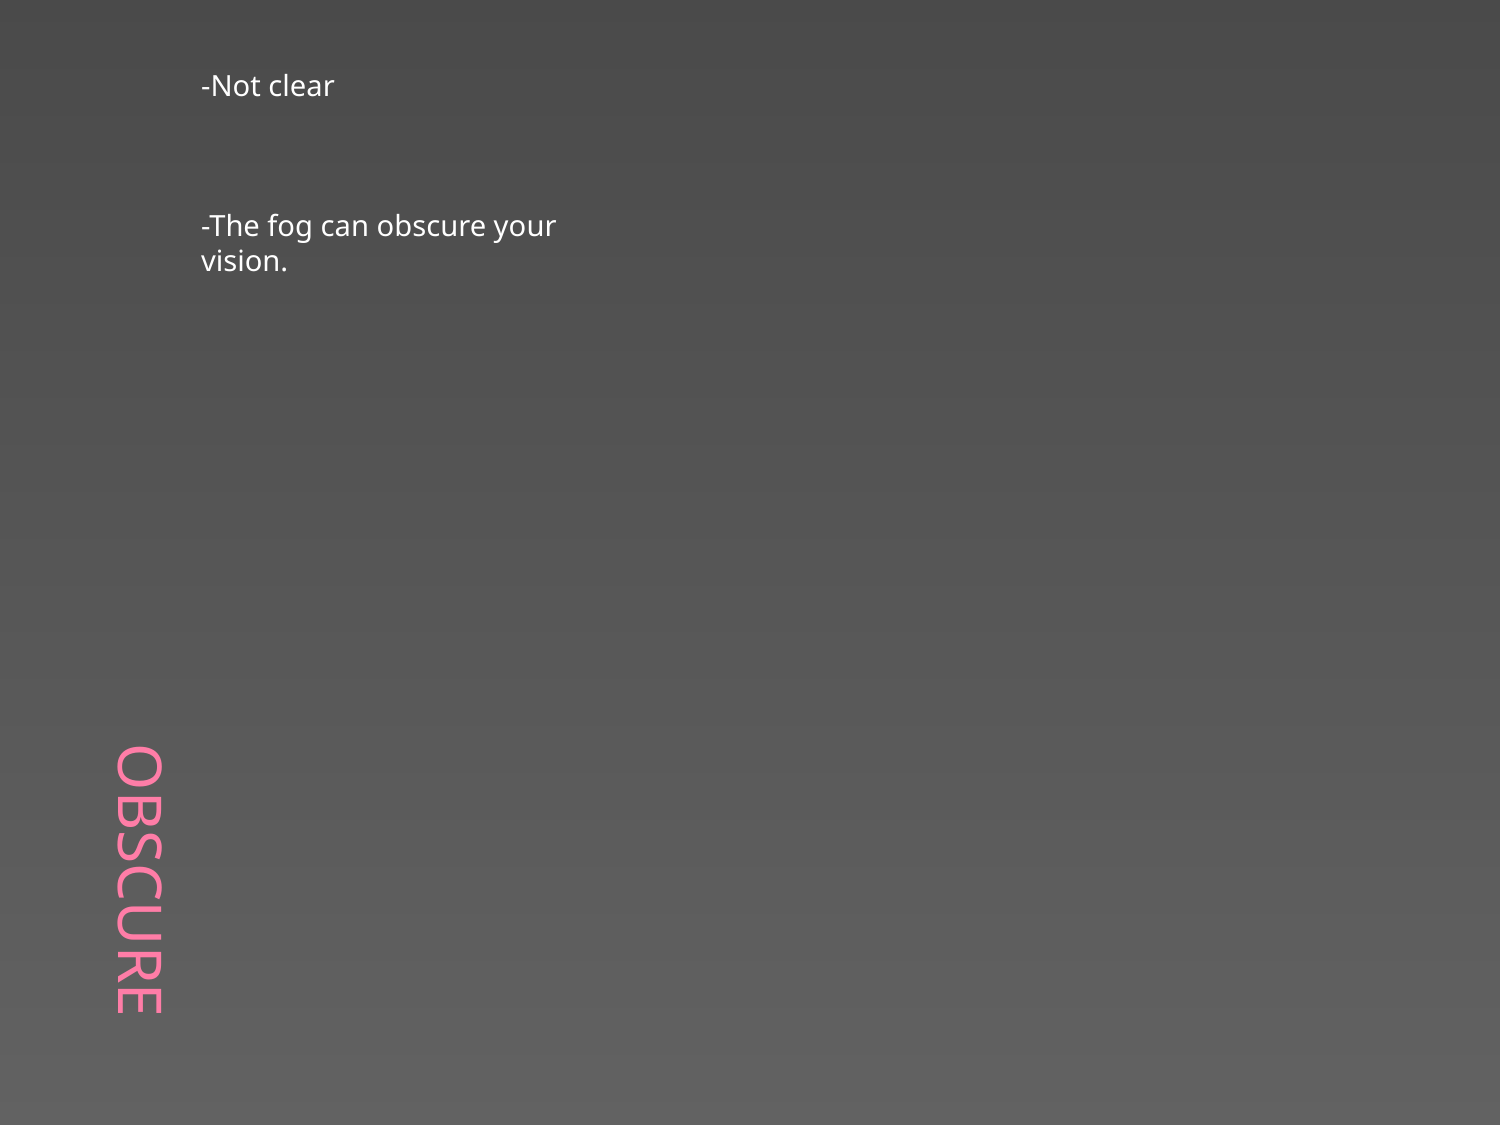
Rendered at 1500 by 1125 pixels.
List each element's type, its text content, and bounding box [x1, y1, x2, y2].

list -Not clear -The fog can obscure your vision. [186, 60, 587, 1036]
title obscure [36, 60, 186, 1036]
